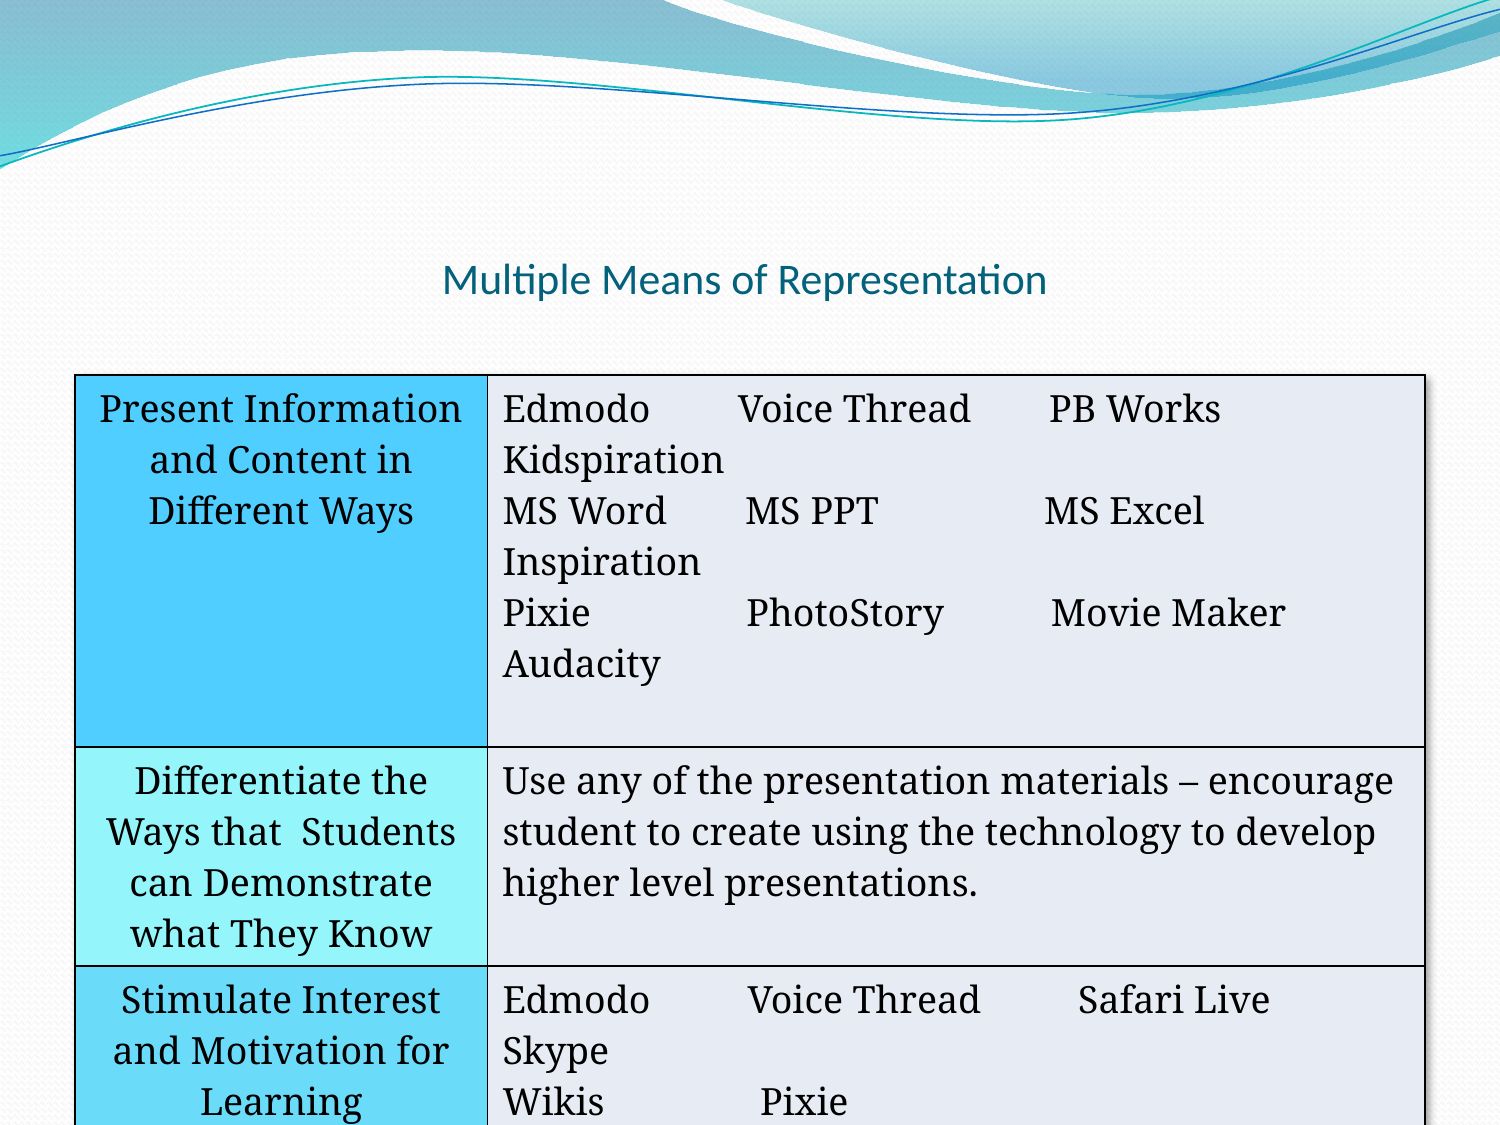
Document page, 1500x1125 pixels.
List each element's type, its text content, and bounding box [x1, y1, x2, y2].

table_cell Edmodo Voice Thread Safari Live Skype Wikis Pixie [488, 967, 1424, 1125]
title Multiple Means of Representation [75, 137, 1425, 303]
table_cell Stimulate Interest and Motivation for Learning [76, 967, 487, 1125]
table_cell Use any of the presentation materials – encourage student to create using the technology to develop higher level presentations. [488, 748, 1424, 965]
table_header Edmodo Voice Thread PB Works Kidspiration MS Word MS PPT MS Excel Inspiration Pixie PhotoStory Movie Maker Audacity [488, 376, 1424, 746]
table_header Present Information and Content in Different Ways [76, 376, 487, 746]
table_cell Differentiate the Ways that Students can Demonstrate what They Know [76, 748, 487, 965]
